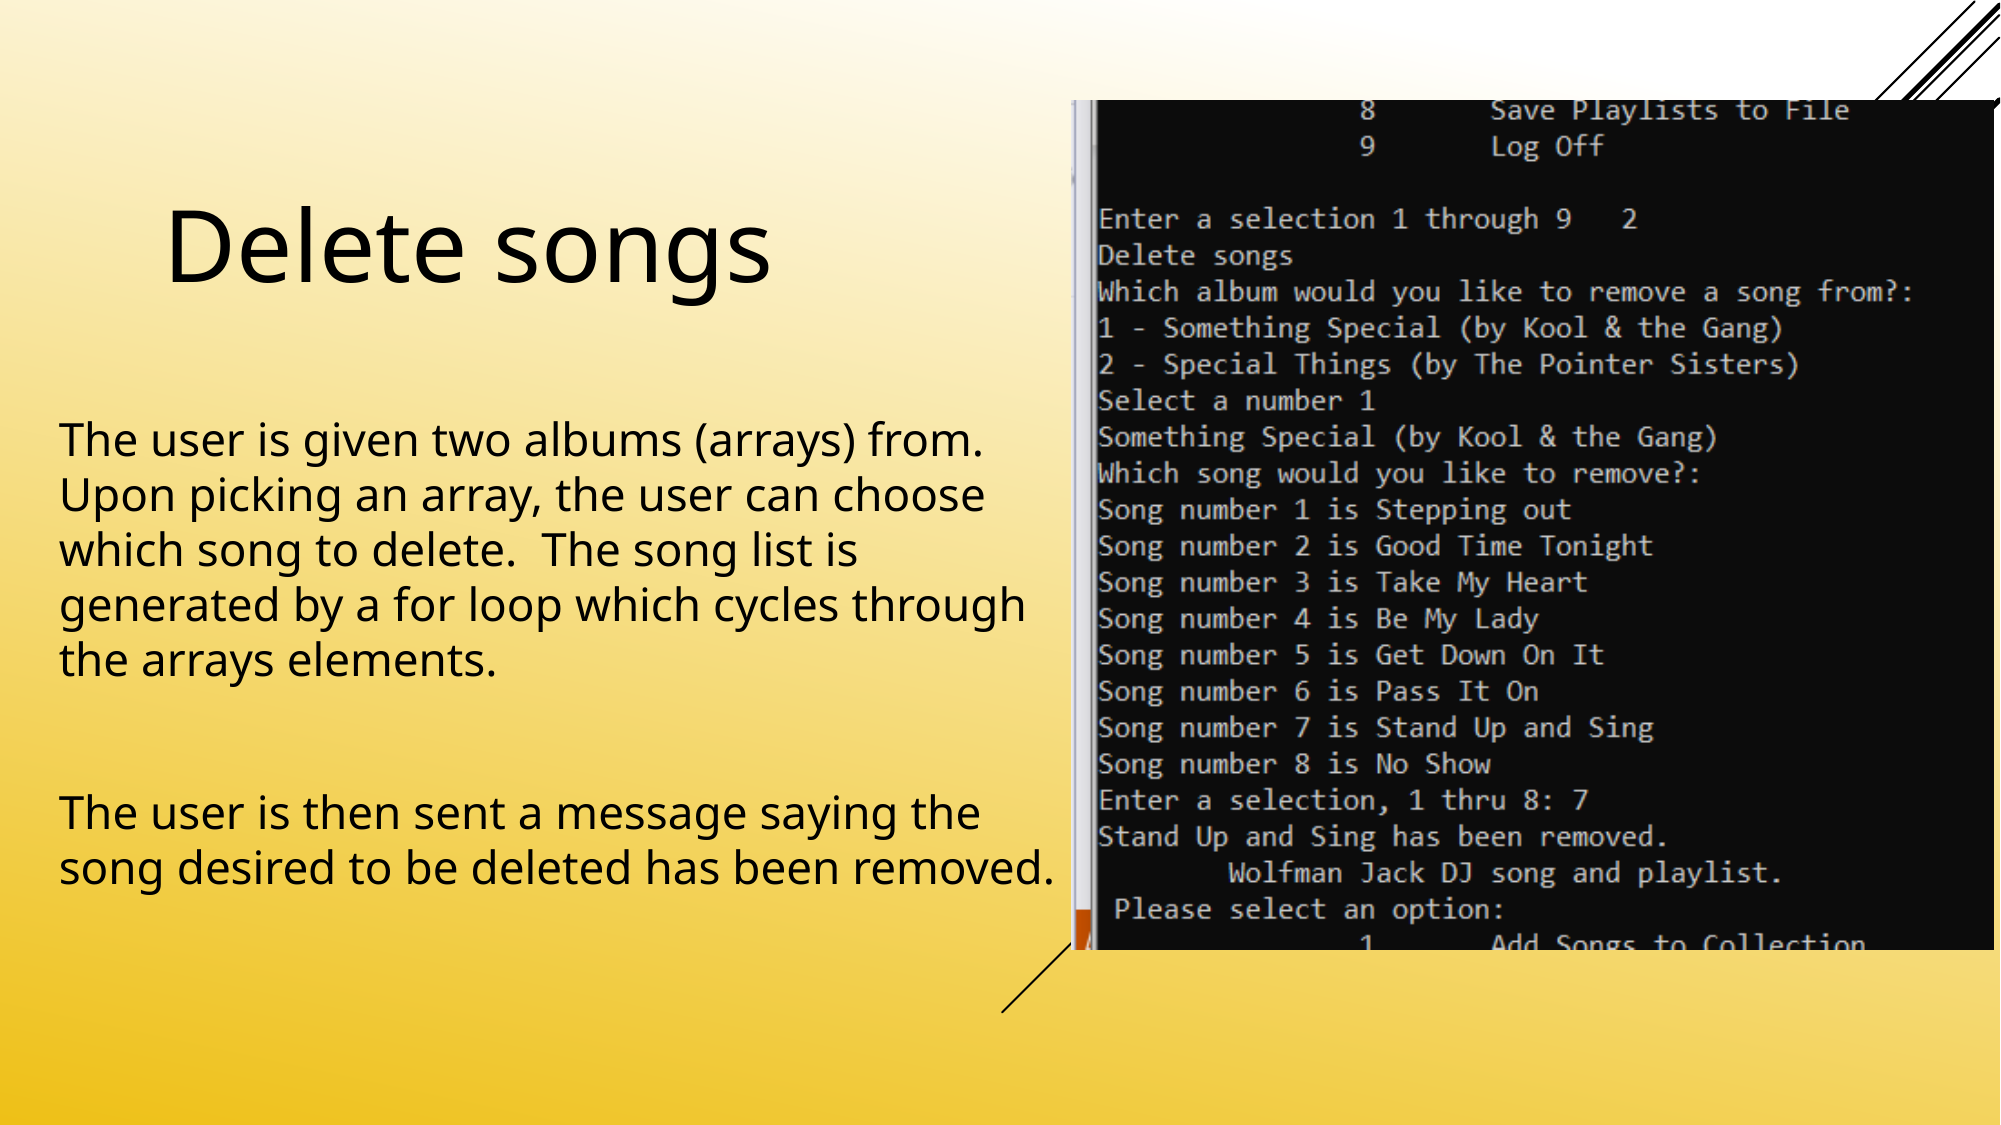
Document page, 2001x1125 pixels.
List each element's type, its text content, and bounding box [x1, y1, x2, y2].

title Delete songs [149, 0, 1462, 311]
subtitle The user is given two albums (arrays) from. Upon picking an array, the user can choose which song to delete. The song list is generated by a for loop which cycles through the arrays elements. The user is then sent a message saying the song desired to be deleted has been removed. [43, 402, 1071, 723]
picture [1071, 100, 1994, 951]
